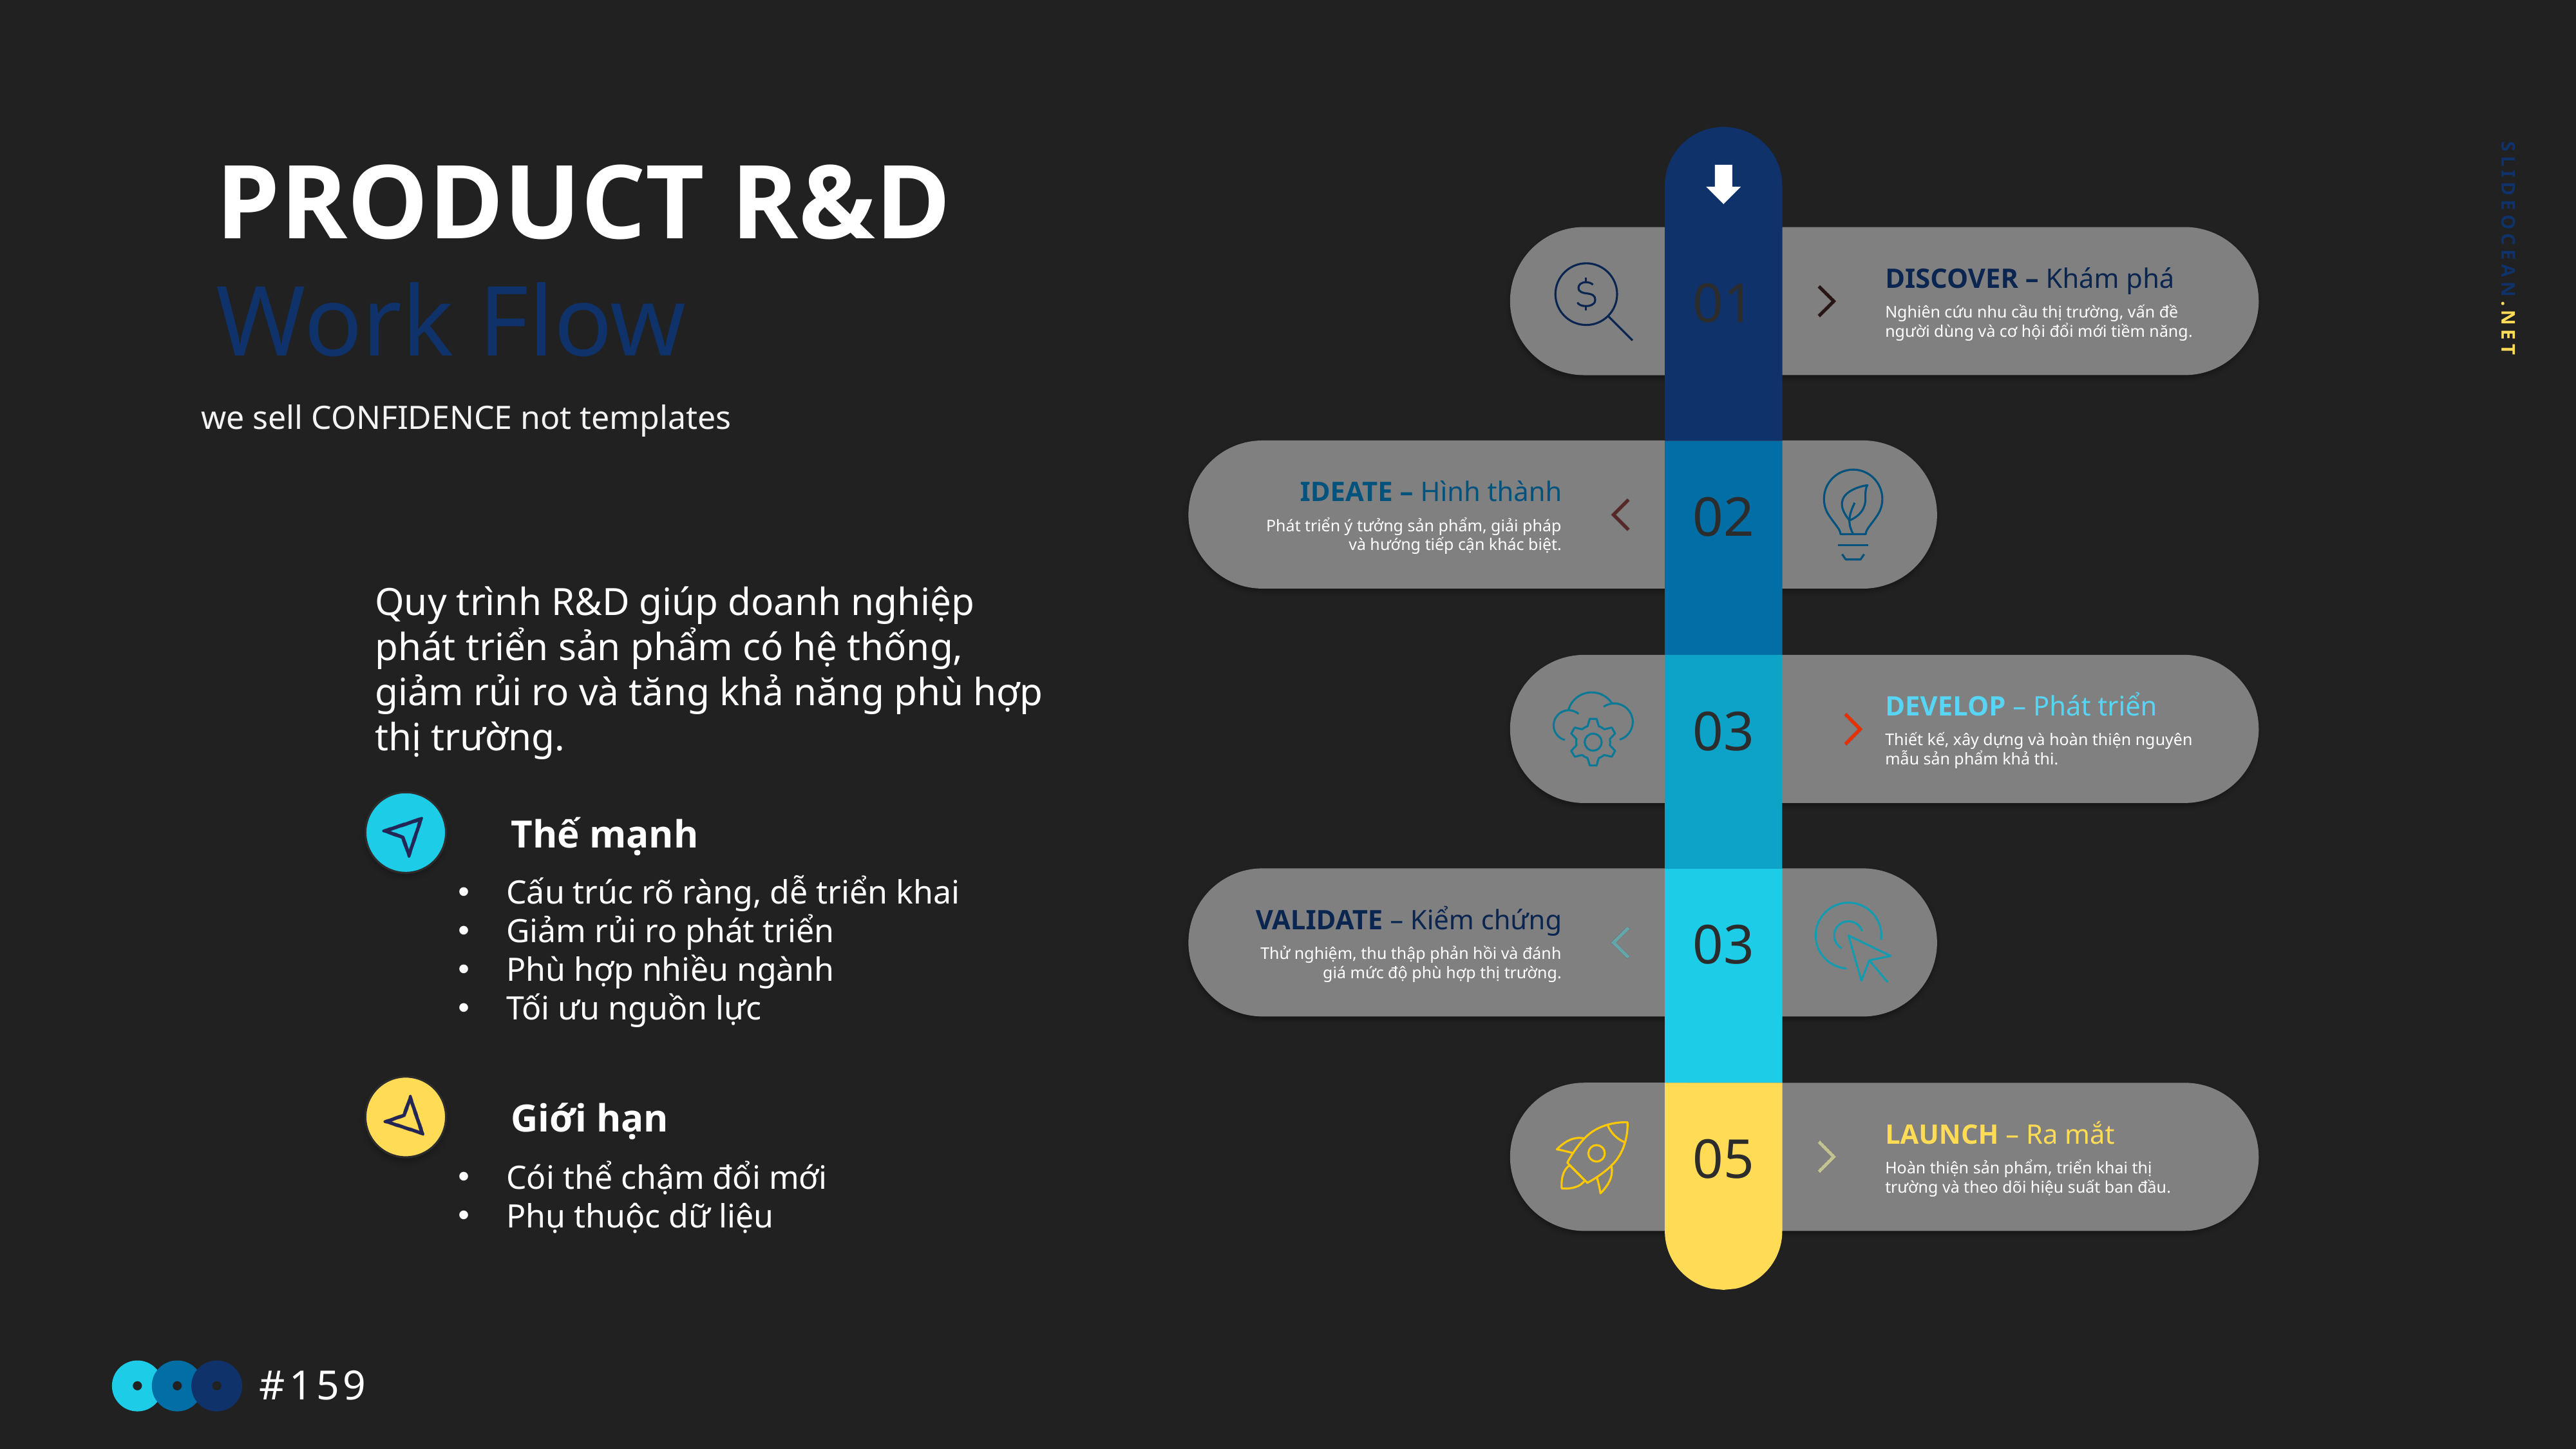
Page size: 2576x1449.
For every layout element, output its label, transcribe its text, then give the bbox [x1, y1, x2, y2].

text_box Quy trình R&D giúp doanh nghiệp phát triển sản phẩm có hệ thống, giảm rủi ro và tăng khả năng phù hợp thị trường. [365, 573, 1066, 763]
text_box [1187, 439, 1664, 590]
text_box [1824, 469, 1882, 535]
text_box [1509, 1081, 1664, 1232]
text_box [1875, 683, 2211, 774]
text_box Cấu trúc rõ ràng, dễ triển khai Giảm rủi ro phát triển Phù hợp nhiều ngành Tối ưu nguồn lực [448, 867, 1080, 1031]
text_box PRODUCT R&D Work Flow [206, 131, 961, 380]
picture [1593, 487, 1648, 542]
text_box [1555, 263, 1633, 341]
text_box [365, 791, 447, 873]
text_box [1236, 897, 1572, 988]
picture [1593, 914, 1648, 971]
text_box [1842, 554, 1864, 560]
text_box [1509, 654, 1664, 804]
text_box #159 [259, 1359, 436, 1408]
text_box [1553, 692, 1633, 766]
text_box we sell CONFIDENCE not templates [191, 392, 741, 440]
text_box Giới hạn [501, 1090, 929, 1144]
text_box [1783, 225, 2260, 377]
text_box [1875, 256, 2211, 346]
text_box [1783, 867, 1938, 1018]
text_box Thế mạnh [501, 805, 929, 860]
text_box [1664, 126, 1783, 1291]
text_box [1783, 439, 1938, 590]
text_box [365, 1076, 447, 1158]
text_box Cói thể chậm đổi mới Phụ thuộc dữ liệu [448, 1152, 1080, 1239]
text_box [1815, 902, 1891, 983]
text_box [1236, 469, 1572, 560]
text_box [1783, 654, 2260, 804]
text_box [1875, 1112, 2211, 1202]
text_box [1557, 1122, 1628, 1194]
picture [1799, 273, 1855, 329]
text_box [1509, 225, 1664, 377]
text_box [1187, 867, 1664, 1018]
picture [1825, 701, 1881, 757]
picture [1799, 1129, 1855, 1185]
text_box [1783, 1081, 2260, 1232]
